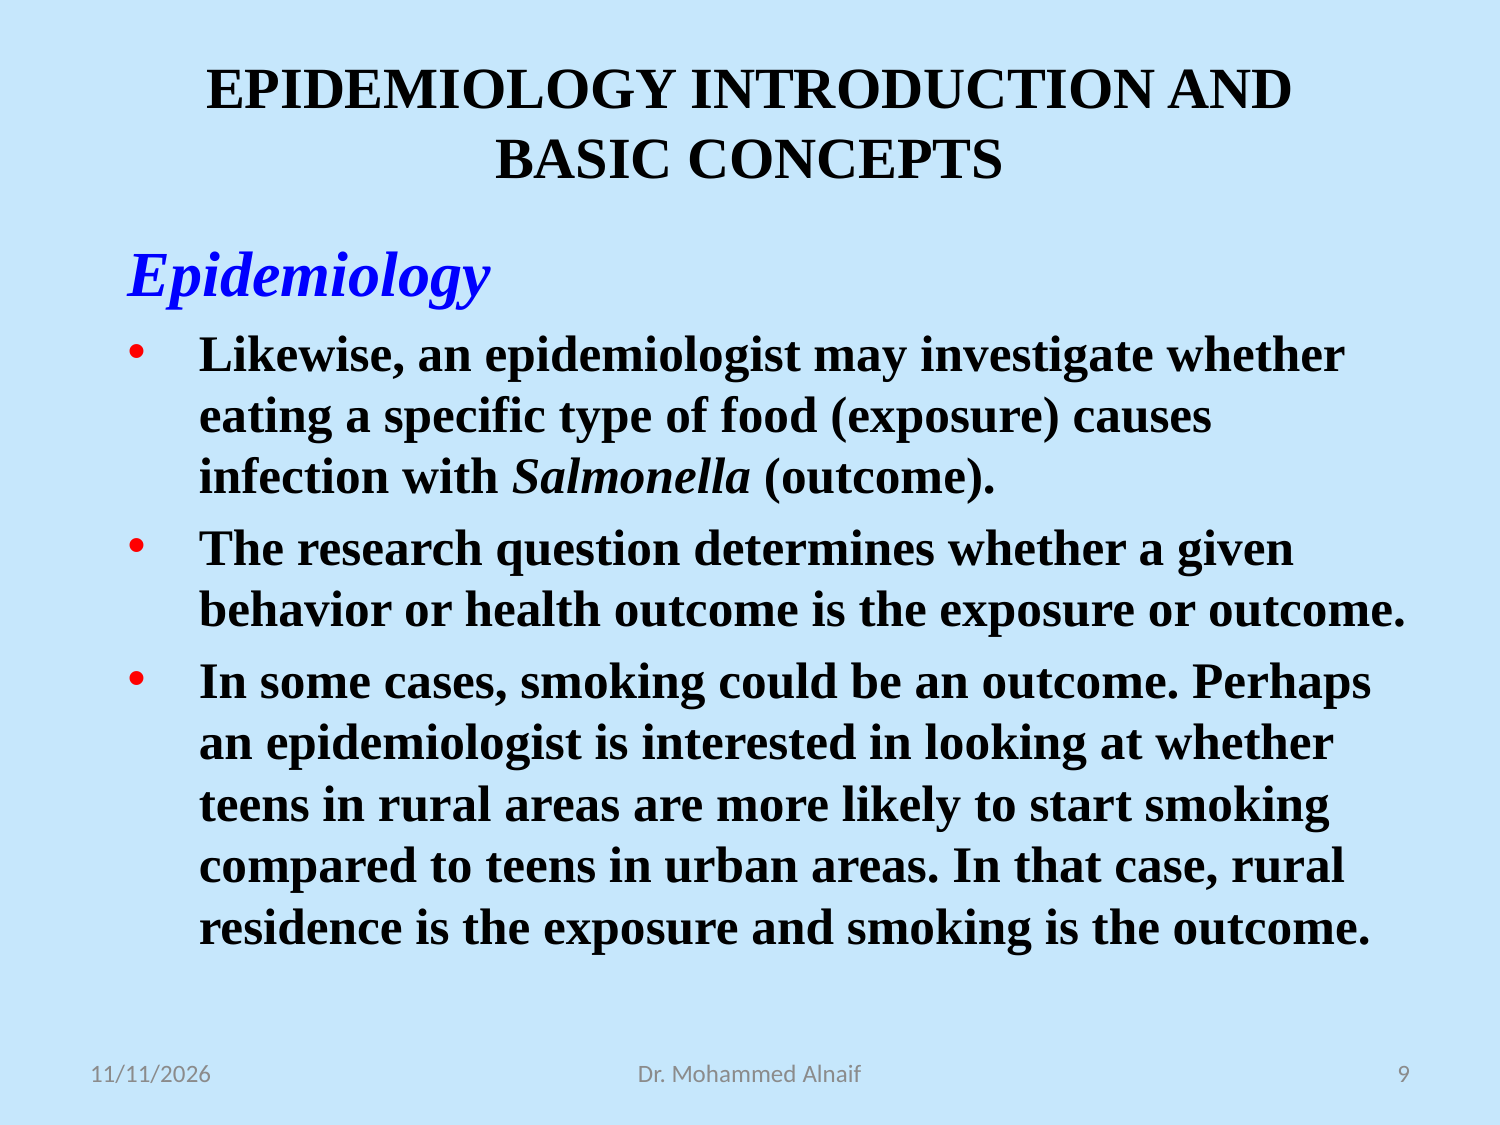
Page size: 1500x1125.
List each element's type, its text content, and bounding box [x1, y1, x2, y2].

title EPIDEMIOLOGY INTRODUCTION AND BASIC CONCEPTS [112, 66, 1388, 175]
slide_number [75, 1042, 425, 1103]
subtitle Epidemiology Likewise, an epidemiologist may investigate whether eating a specific type of food (exposure) causes infection with Salmonella (outcome). The research question determines whether a given behavior or health outcome is the exposure or outcome. In some cases, smoking could be an outcome. Perhaps an epidemiologist is interested in looking at whether teens in rural areas are more likely to start smoking compared to teens in urban areas. In that case, rural residence is the exposure and smoking is the outcome. [112, 224, 1425, 1025]
slide_number 9 [1074, 1042, 1425, 1103]
footer Dr. Mohammed Alnaif [512, 1042, 988, 1103]
